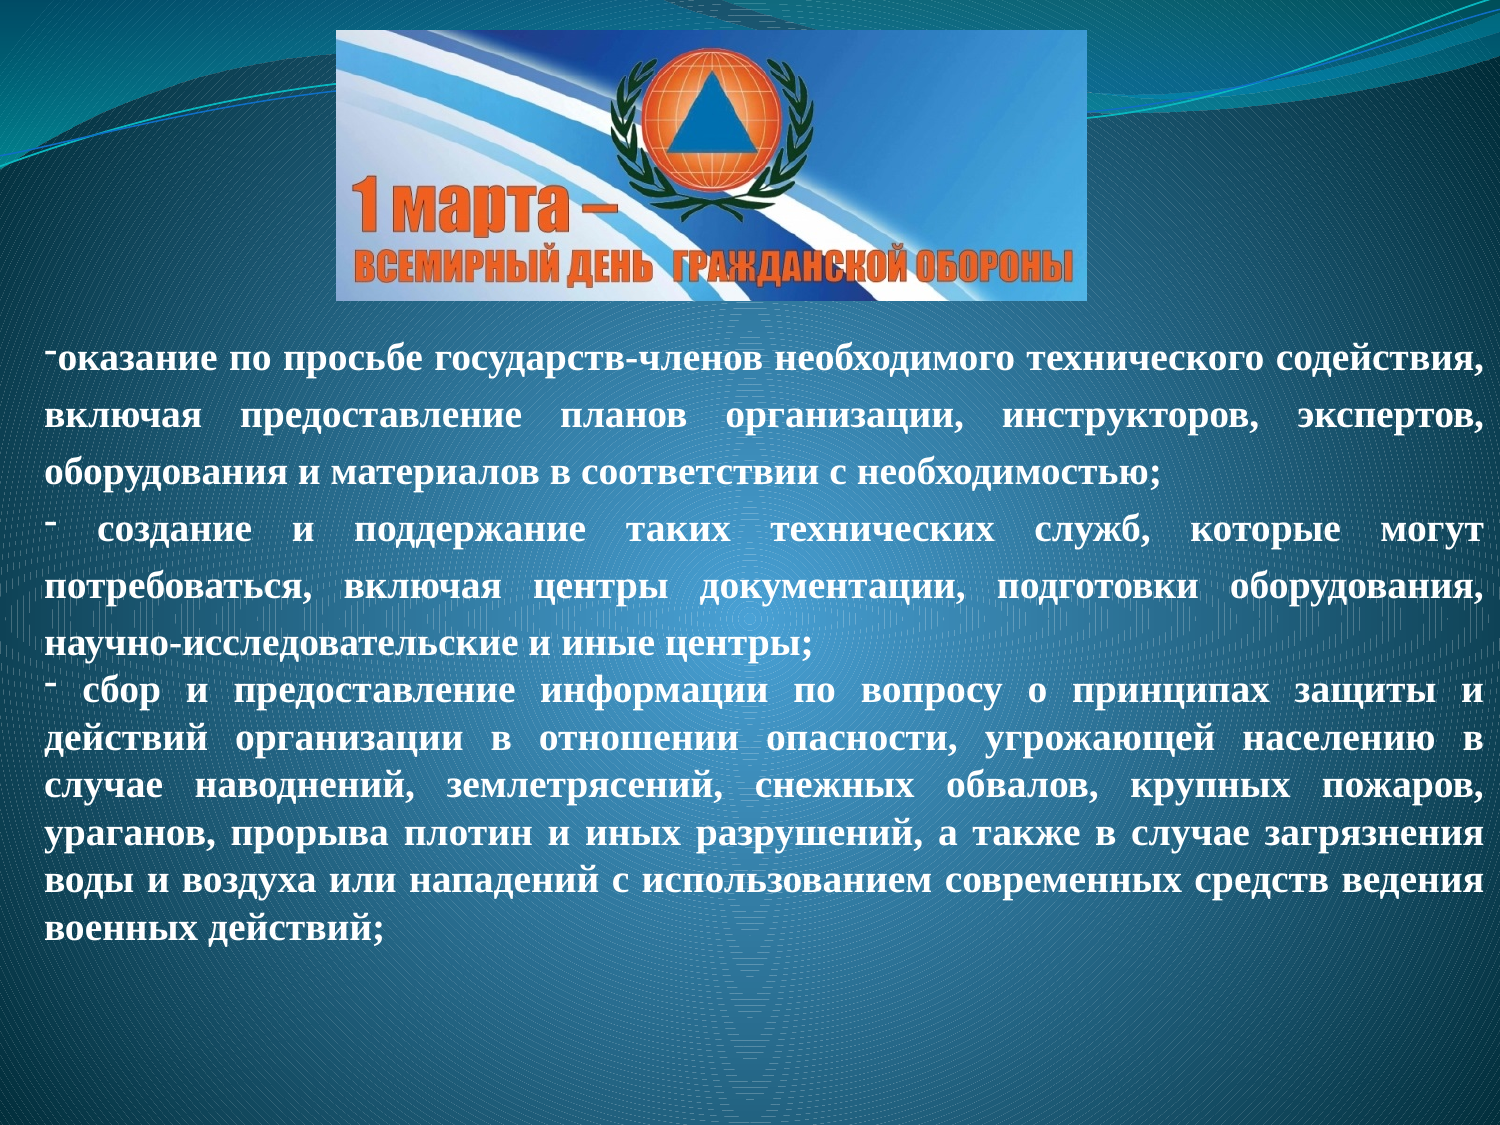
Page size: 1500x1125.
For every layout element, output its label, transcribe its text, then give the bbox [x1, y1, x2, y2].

picture [336, 30, 1087, 301]
text_box оказание по просьбе государств-членов необходимого технического содействия, включая предоставление планов организации, инструкторов, экспертов, оборудования и материалов в соответствии с необходимостью; создание и поддержание таких технических служб, которые могут потребоваться, включая центры документации, подготовки оборудования, научно-исследовательские и иные центры; сбор и предоставление информации по вопросу о принципах защиты и действий организации в отношении опасности, угрожающей населению в случае наводнений, землетрясений, снежных обвалов, крупных пожаров, ураганов, прорыва плотин и иных разрушений, а также в случае загрязнения воды и воздуха или нападений с использованием современных средств ведения военных действий; [29, 314, 1500, 956]
